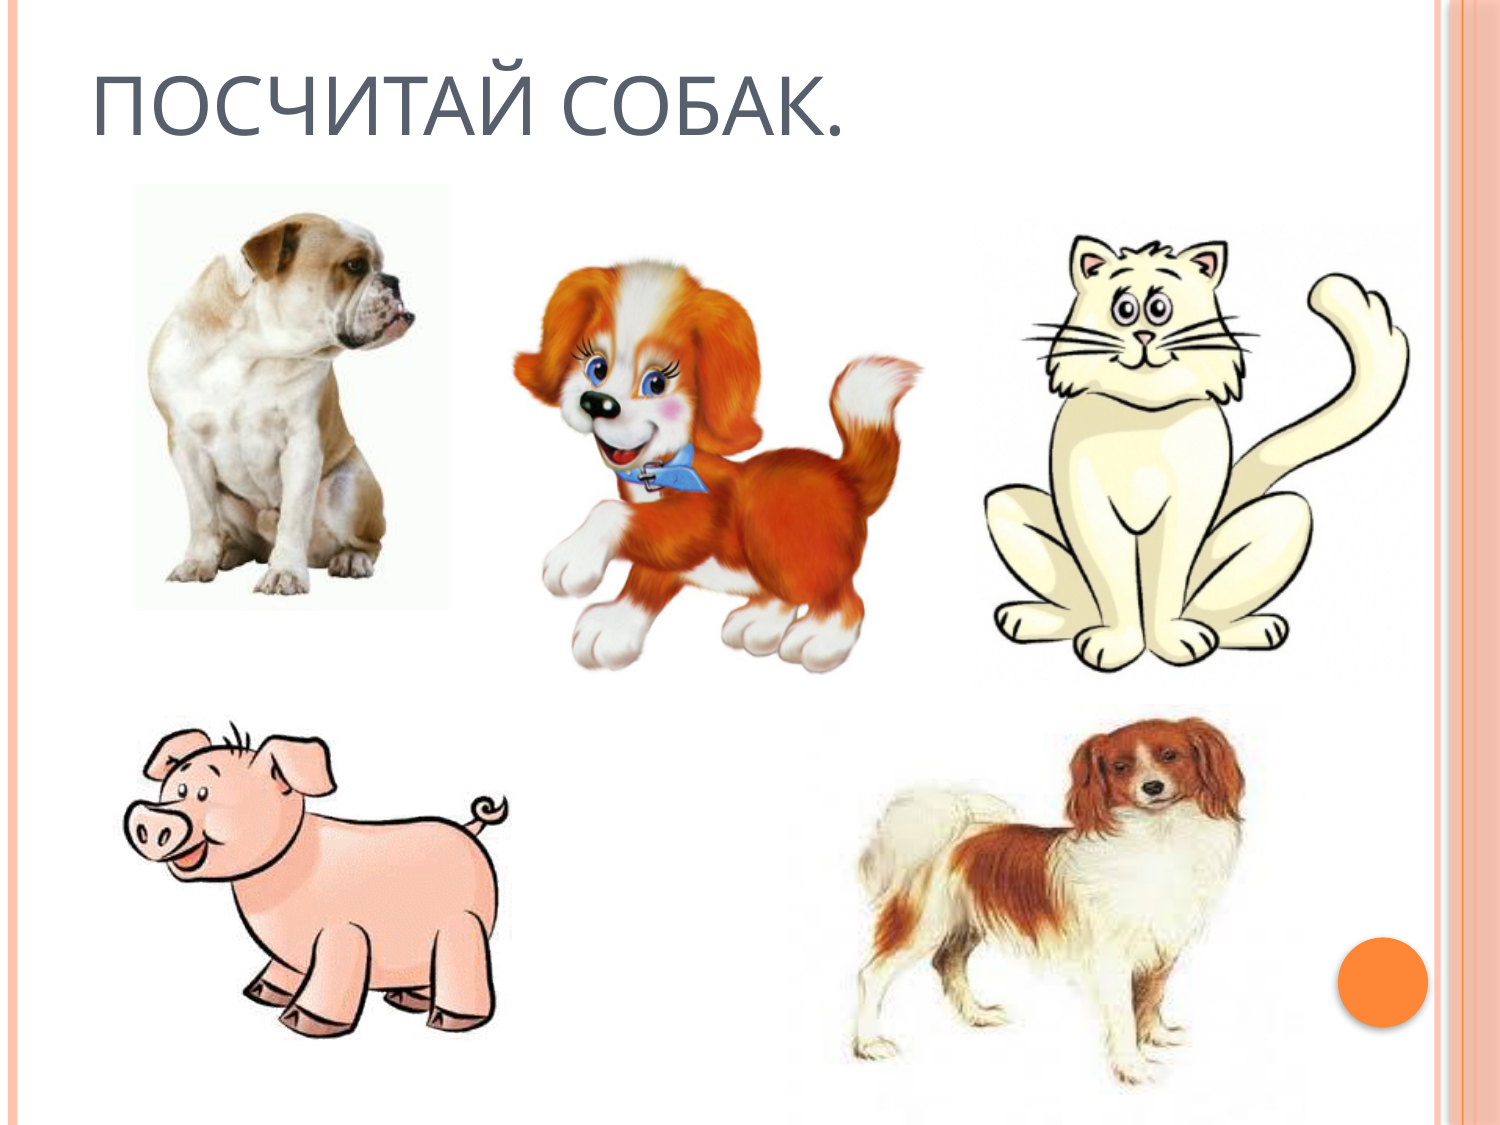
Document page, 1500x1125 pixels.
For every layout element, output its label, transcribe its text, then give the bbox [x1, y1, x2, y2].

picture [465, 243, 963, 675]
picture [135, 183, 449, 612]
title Посчитай собак. [75, 45, 1300, 233]
picture [784, 703, 1306, 1125]
picture [973, 219, 1422, 688]
picture [111, 715, 526, 1056]
